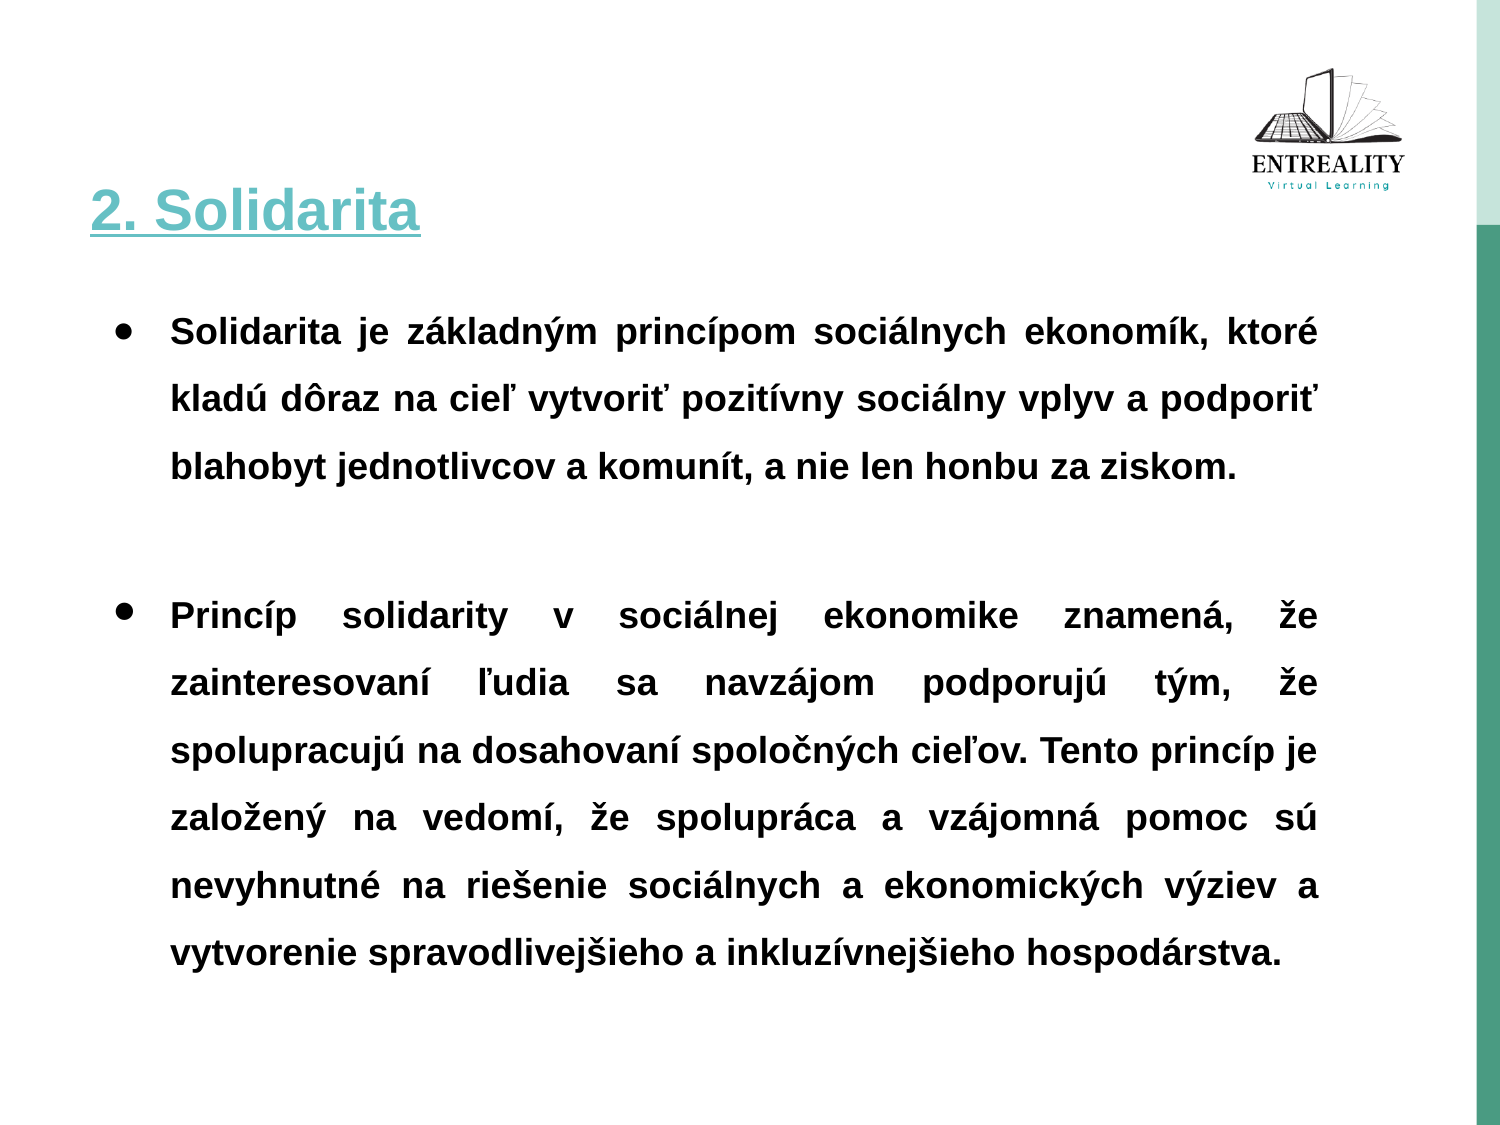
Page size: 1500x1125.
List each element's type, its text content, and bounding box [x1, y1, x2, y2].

picture [1198, 0, 1458, 259]
list Solidarita je základným princípom sociálnych ekonomík, ktoré kladú dôraz na cieľ vytvoriť pozitívny sociálny vplyv a podporiť blahobyt jednotlivcov a komunít, a nie len honbu za ziskom. Princíp solidarity v sociálnej ekonomike znamená, že zainteresovaní ľudia sa navzájom podporujú tým, že spolupracujú na dosahovaní spoločných cieľov. Tento princíp je založený na vedomí, že spolupráca a vzájomná pomoc sú nevyhnutné na riešenie sociálnych a ekonomických výziev a vytvorenie spravodlivejšieho a inkluzívnejšieho hospodárstva. [84, 276, 1334, 995]
title 2. Solidarita [75, 25, 1025, 250]
